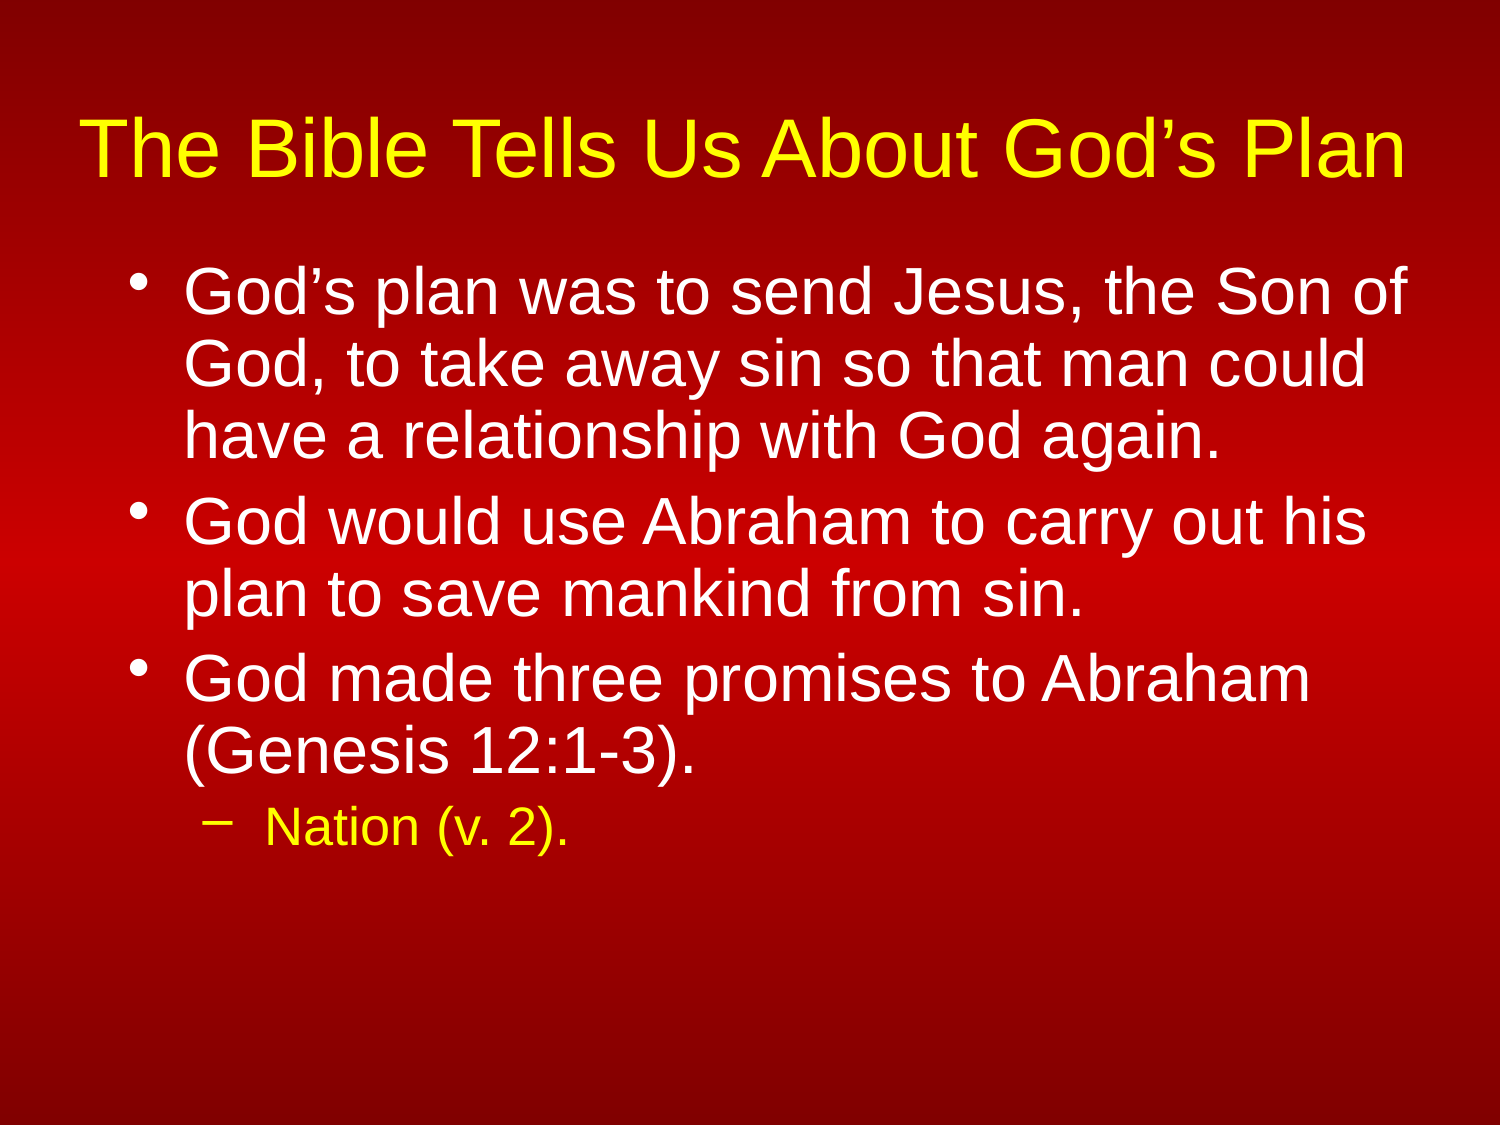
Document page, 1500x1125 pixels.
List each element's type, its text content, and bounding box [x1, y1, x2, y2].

list God’s plan was to send Jesus, the Son of God, to take away sin so that man could have a relationship with God again. God would use Abraham to carry out his plan to save mankind from sin. God made three promises to Abraham (Genesis 12:1-3). Nation (v. 2). [112, 249, 1438, 925]
title The Bible Tells Us About God’s Plan [50, 50, 1438, 238]
